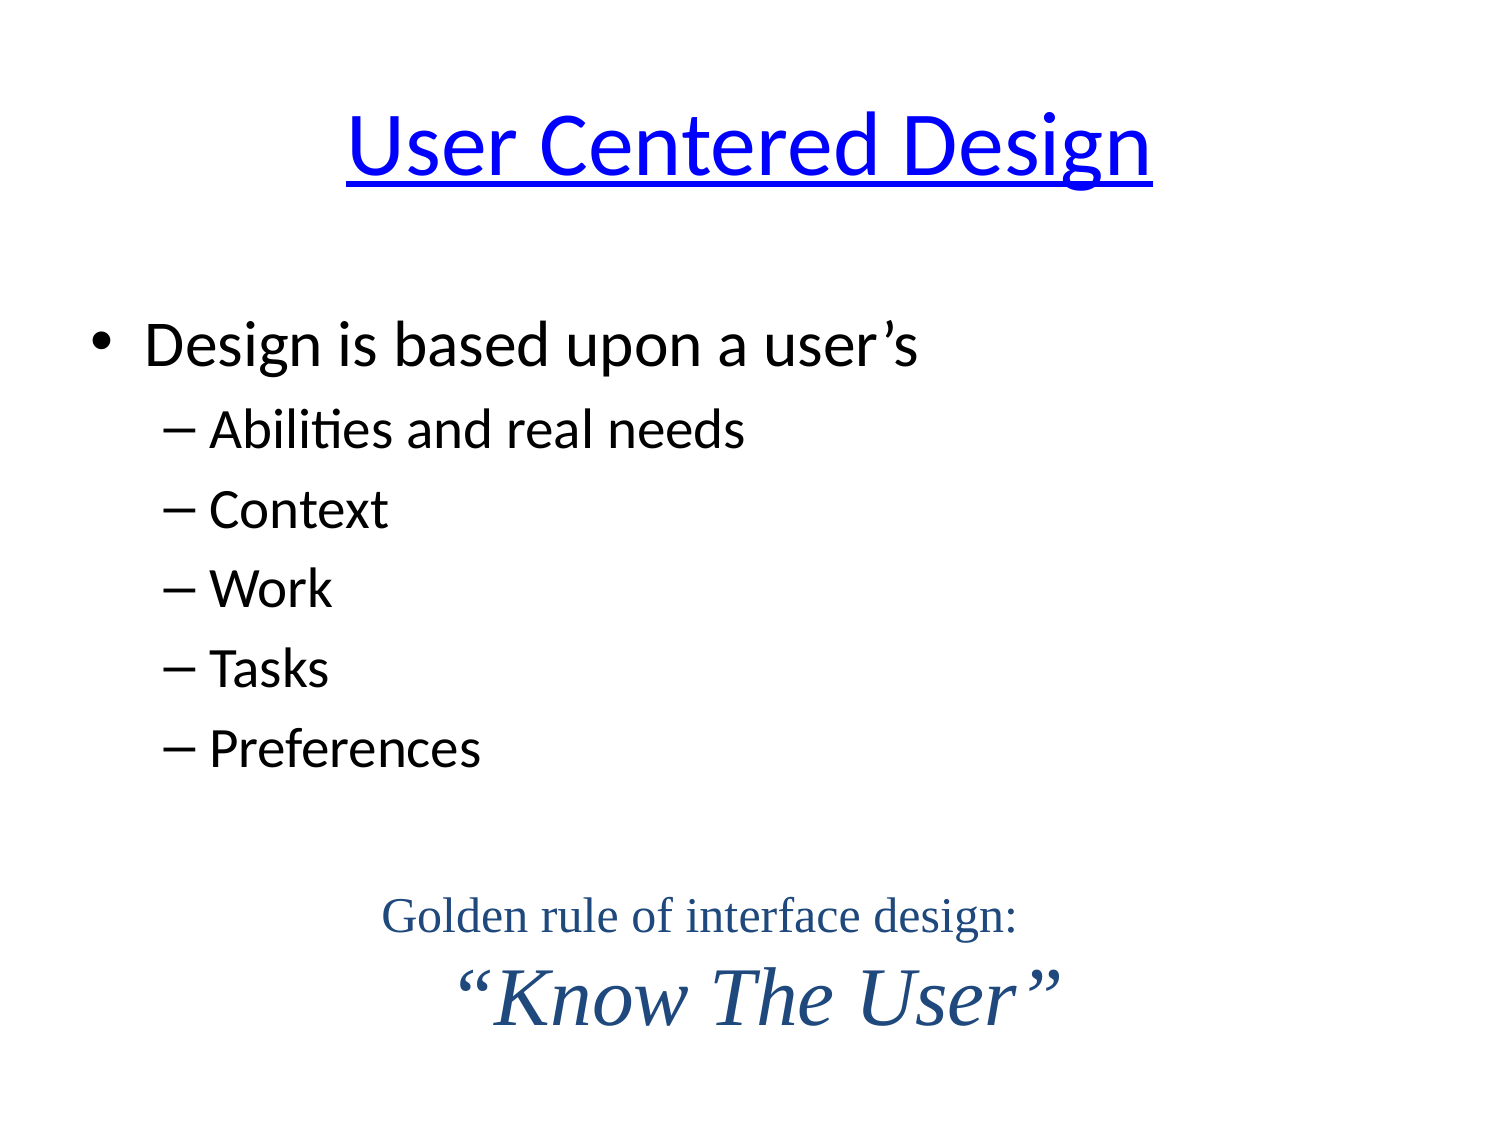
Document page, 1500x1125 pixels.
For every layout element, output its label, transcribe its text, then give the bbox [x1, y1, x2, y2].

list Design is based upon a user’s Abilities and real needs Context Work Tasks Preferences [75, 293, 1425, 788]
title User Centered Design [75, 45, 1425, 233]
text_box Golden rule of interface design: “Know The User” [74, 875, 1438, 1063]
